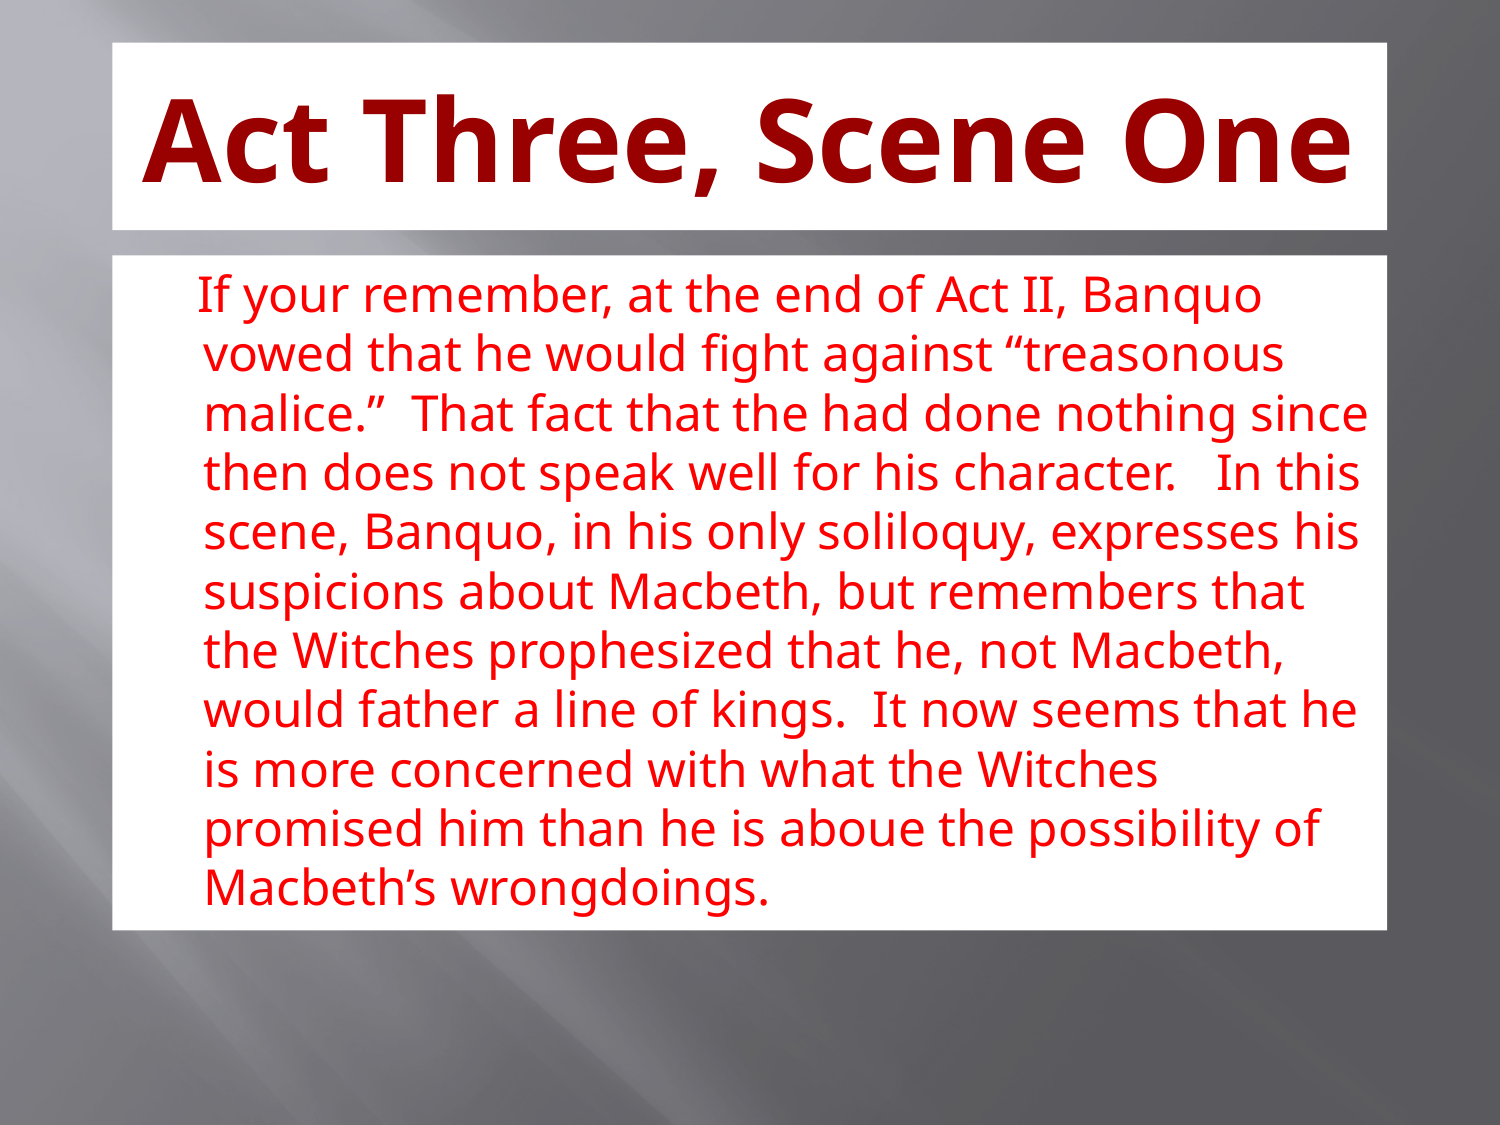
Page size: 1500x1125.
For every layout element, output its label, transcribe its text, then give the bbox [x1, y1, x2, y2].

title Act Three, Scene One [112, 42, 1388, 231]
list If your remember, at the end of Act II, Banquo vowed that he would fight against “treasonous malice.” That fact that the had done nothing since then does not speak well for his character. In this scene, Banquo, in his only soliloquy, expresses his suspicions about Macbeth, but remembers that the Witches prophesized that he, not Macbeth, would father a line of kings. It now seems that he is more concerned with what the Witches promised him than he is aboue the possibility of Macbeth’s wrongdoings. [112, 255, 1388, 931]
